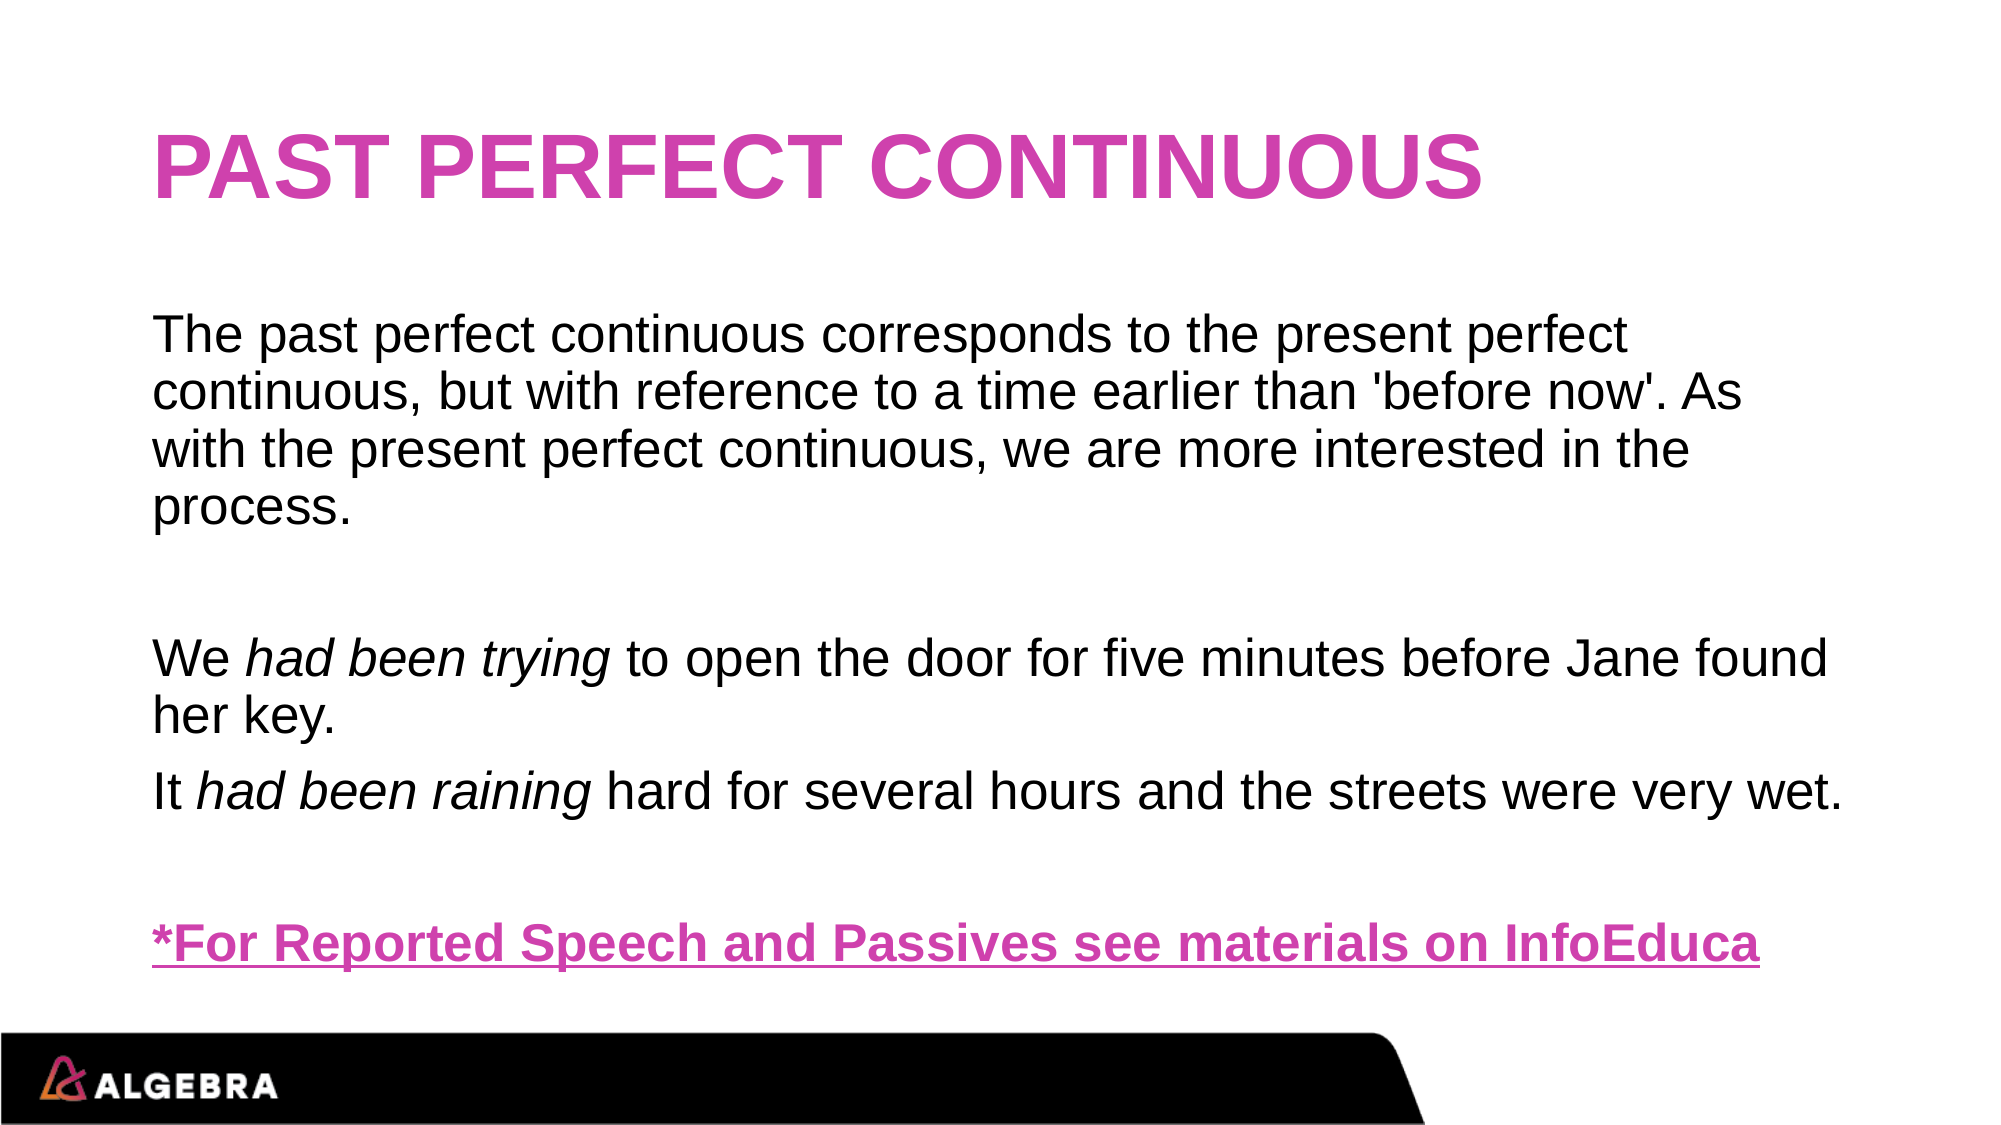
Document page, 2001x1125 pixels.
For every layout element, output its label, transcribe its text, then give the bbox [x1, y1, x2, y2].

title PAST PERFECT CONTINUOUS [137, 59, 1863, 278]
list The past perfect continuous corresponds to the present perfect continuous, but with reference to a time earlier than 'before now'. As with the present perfect continuous, we are more interested in the process. We had been trying to open the door for five minutes before Jane found her key. It had been raining hard for several hours and the streets were very wet. *For Reported Speech and Passives see materials on InfoEduca [137, 299, 1863, 1014]
picture [0, 1032, 1425, 1125]
